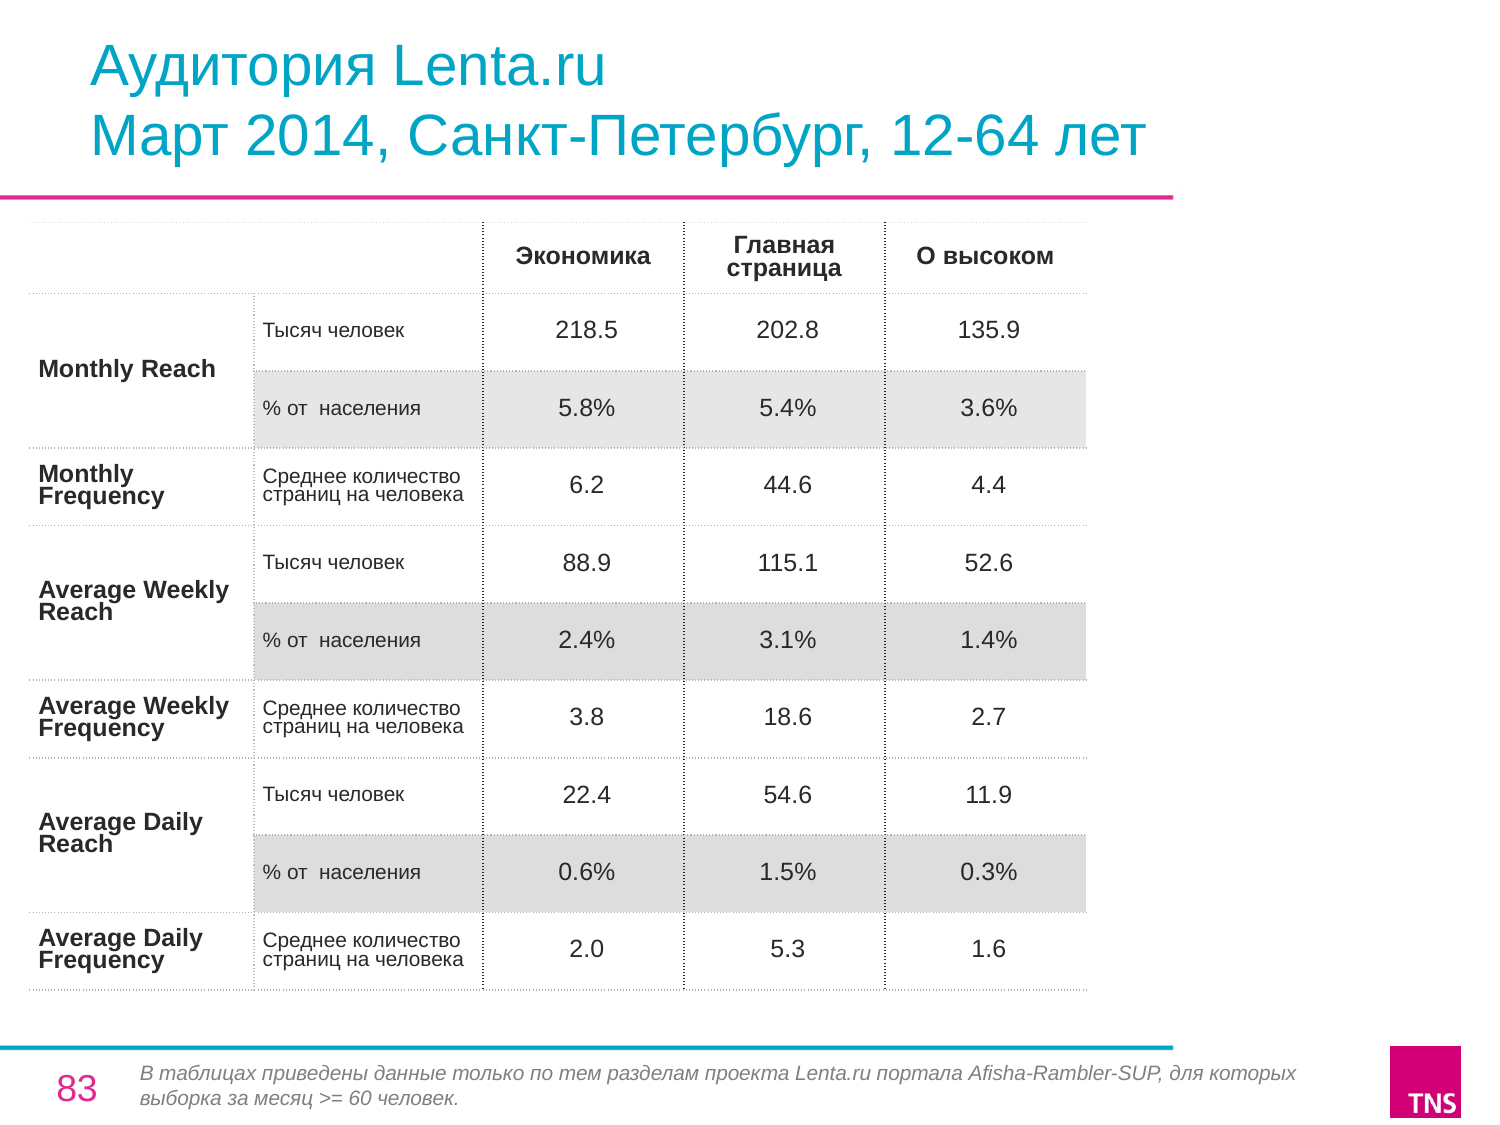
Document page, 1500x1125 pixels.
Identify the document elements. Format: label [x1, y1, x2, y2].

table_header [29, 223, 1086, 294]
picture [0, 0, 1500, 1125]
title [74, 8, 1476, 187]
slide_number [40, 1055, 392, 1125]
table_cell [29, 294, 1086, 990]
text_box [125, 1052, 1388, 1117]
